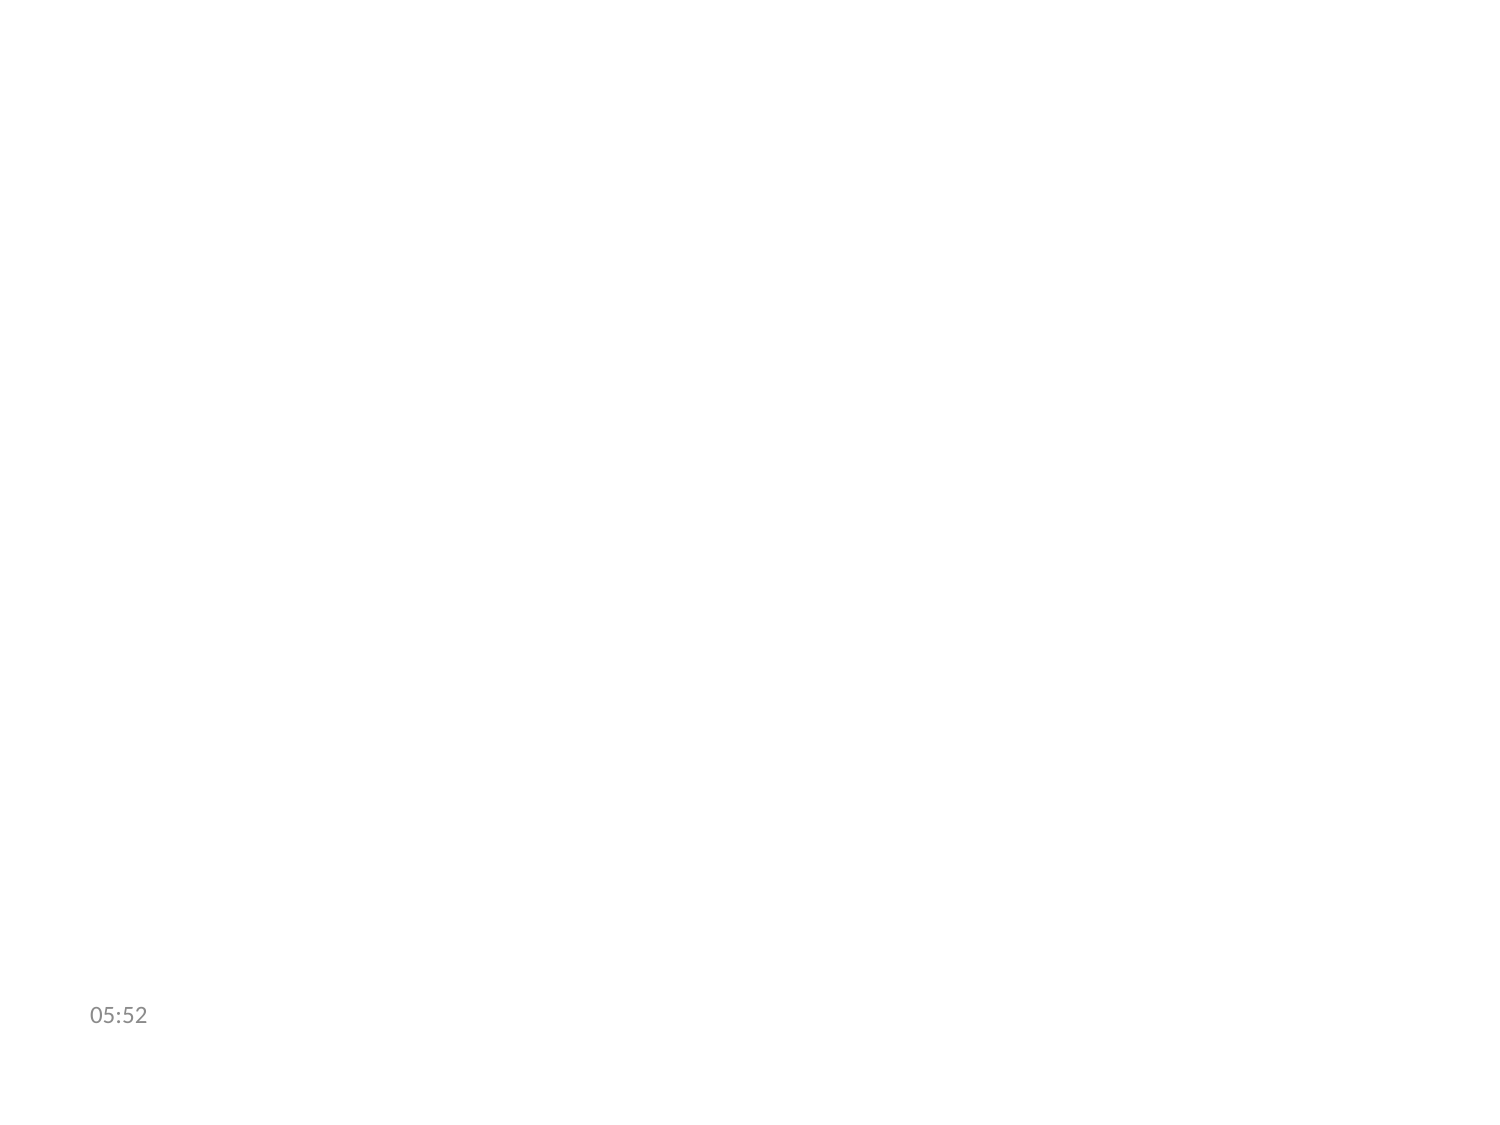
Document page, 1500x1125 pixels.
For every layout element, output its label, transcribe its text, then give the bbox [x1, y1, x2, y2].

text_box 15:35 [75, 983, 425, 1044]
